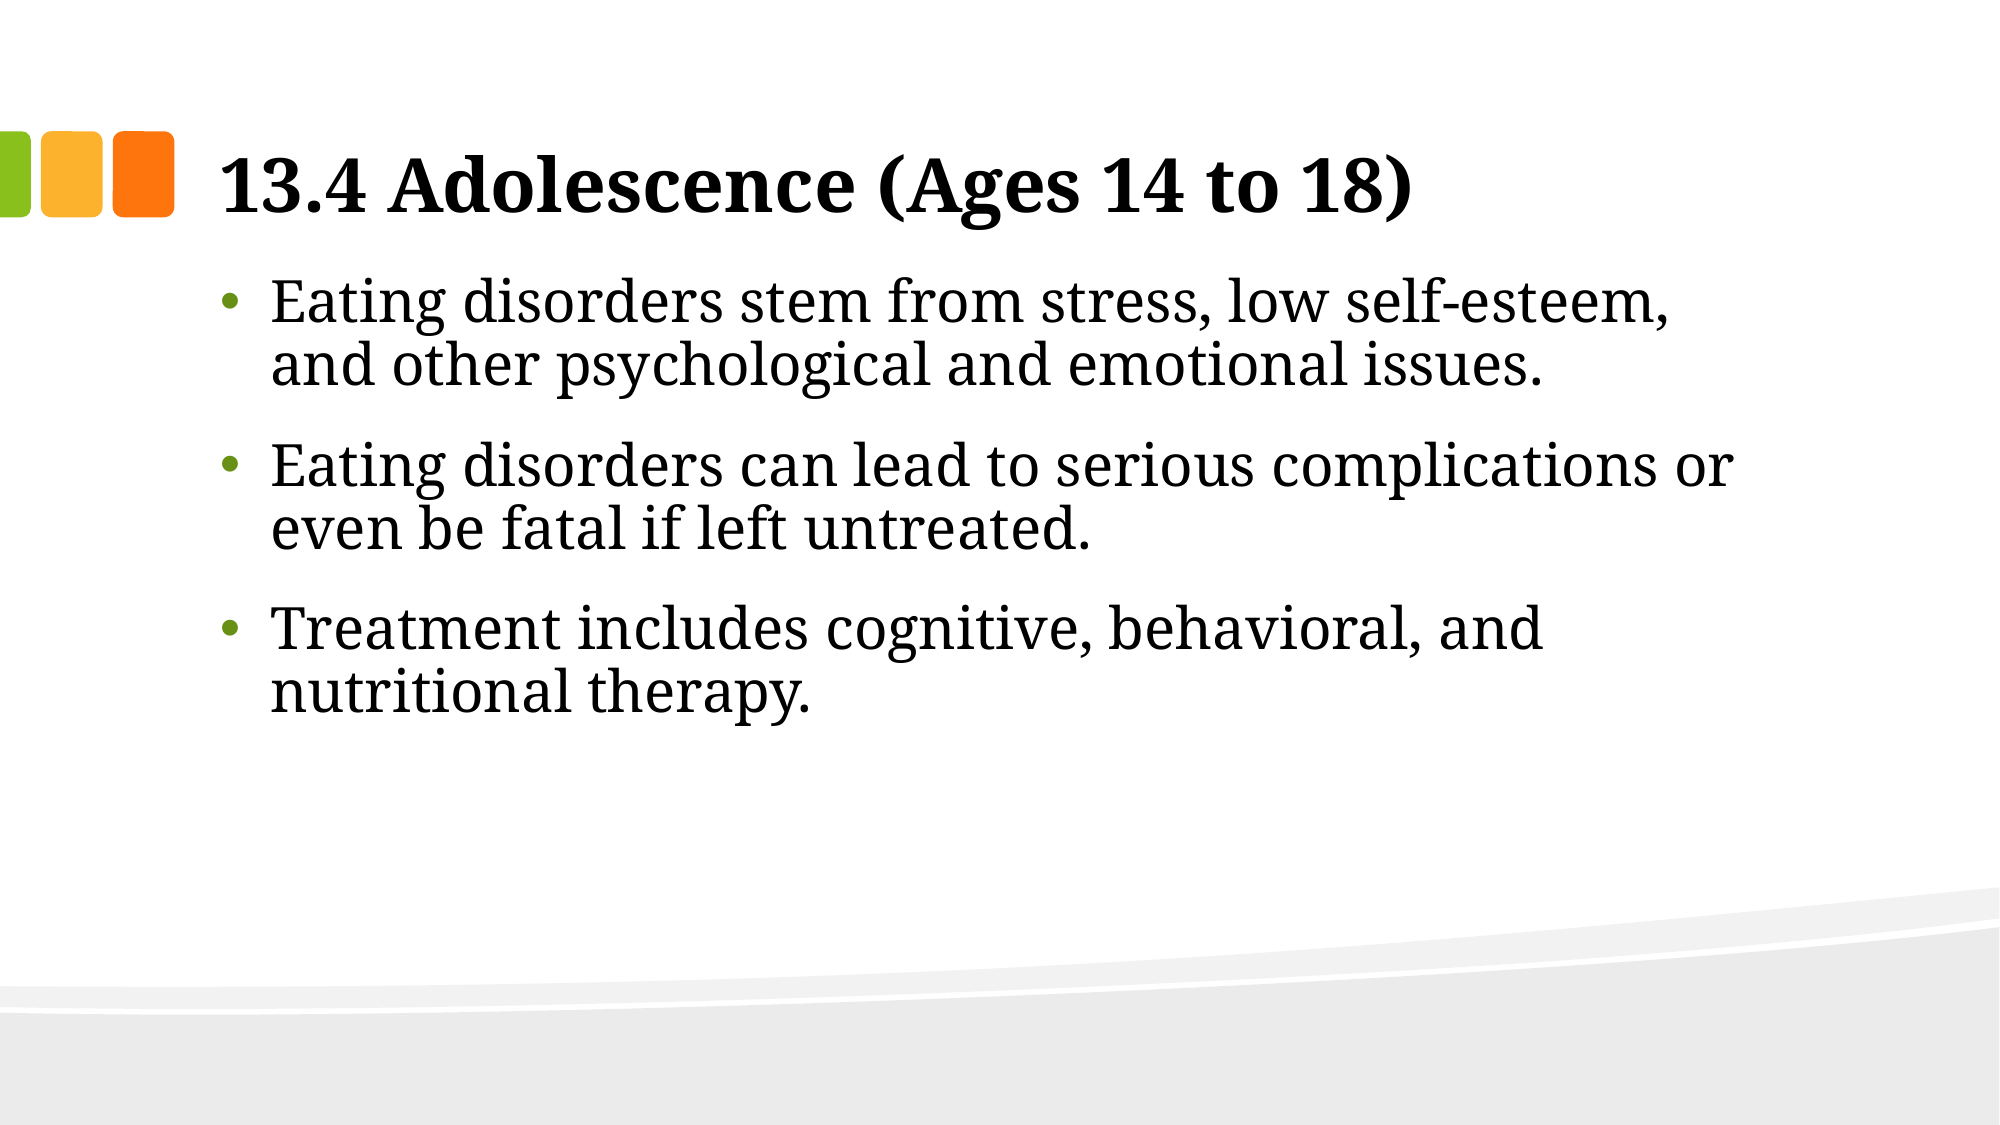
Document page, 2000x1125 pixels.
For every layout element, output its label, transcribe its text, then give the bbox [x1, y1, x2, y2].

title 13.4 Adolescence (Ages 14 to 18) [199, 24, 1800, 238]
list Eating disorders stem from stress, low self-esteem, and other psychological and emotional issues. Eating disorders can lead to serious complications or even be fatal if left untreated. Treatment includes cognitive, behavioral, and nutritional therapy. [199, 262, 1800, 1013]
